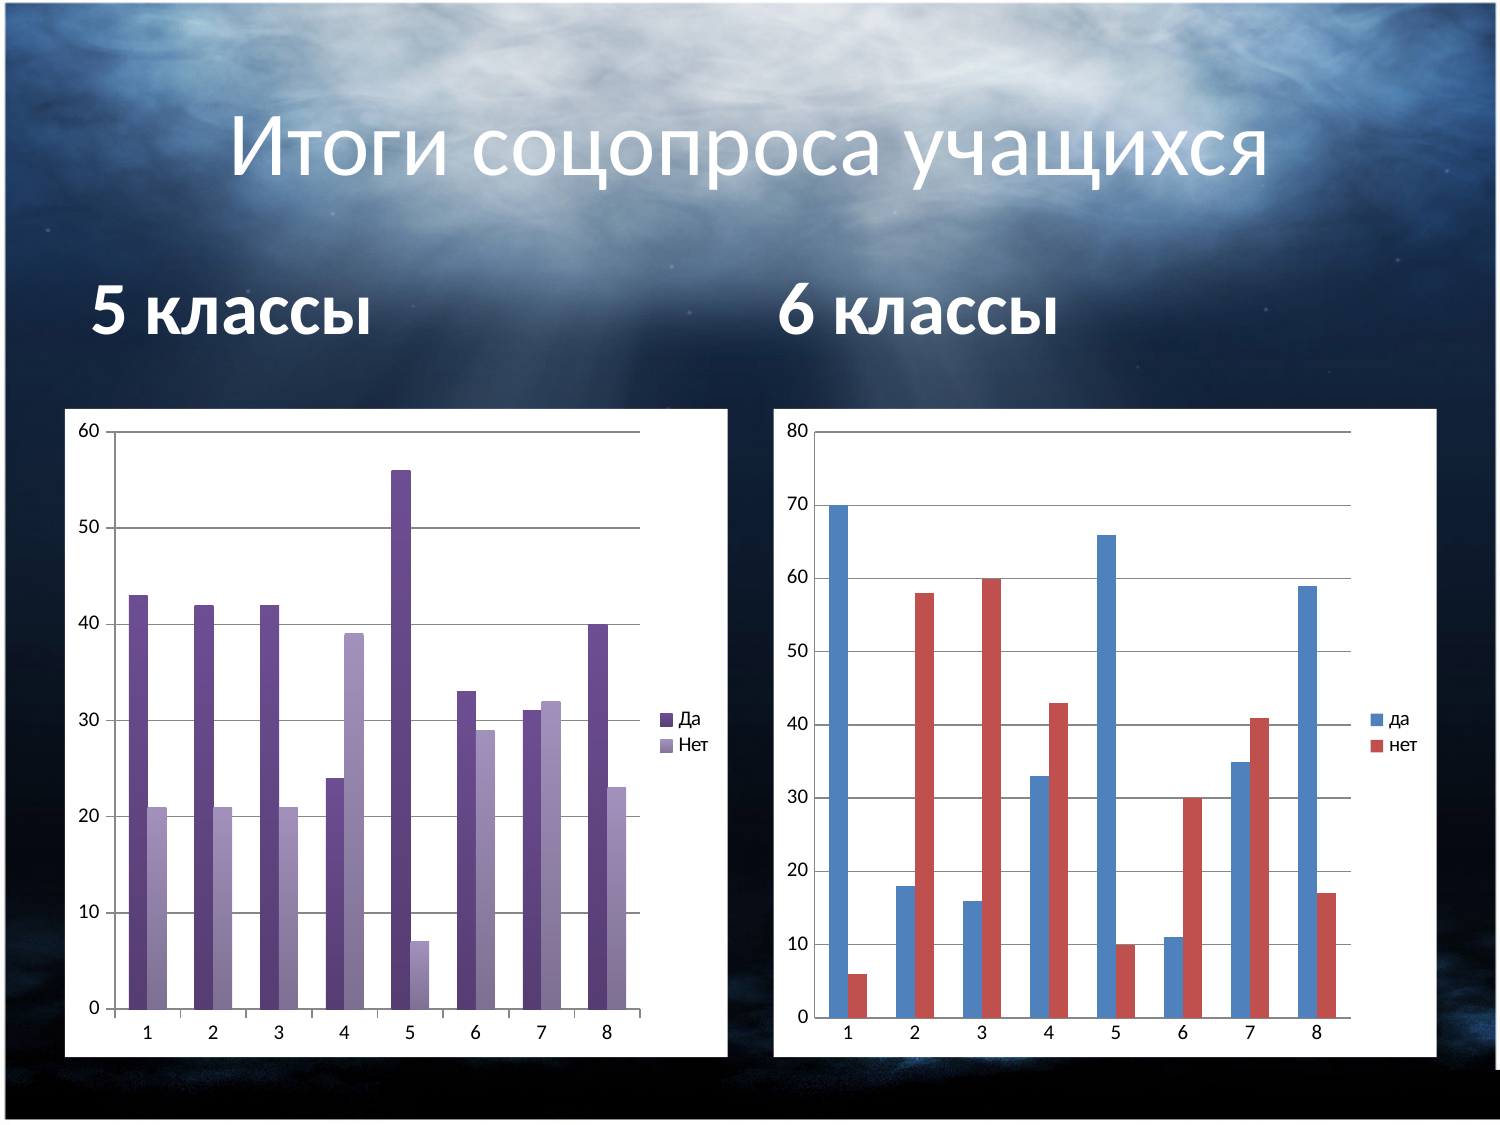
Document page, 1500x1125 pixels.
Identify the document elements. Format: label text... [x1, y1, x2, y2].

title Итоги соцопроса учащихся [75, 45, 1425, 233]
list 5 классы [75, 251, 738, 357]
chart [773, 408, 1437, 1058]
list 6 классы [761, 251, 1425, 357]
chart [64, 408, 728, 1058]
picture [0, 0, 1500, 1125]
